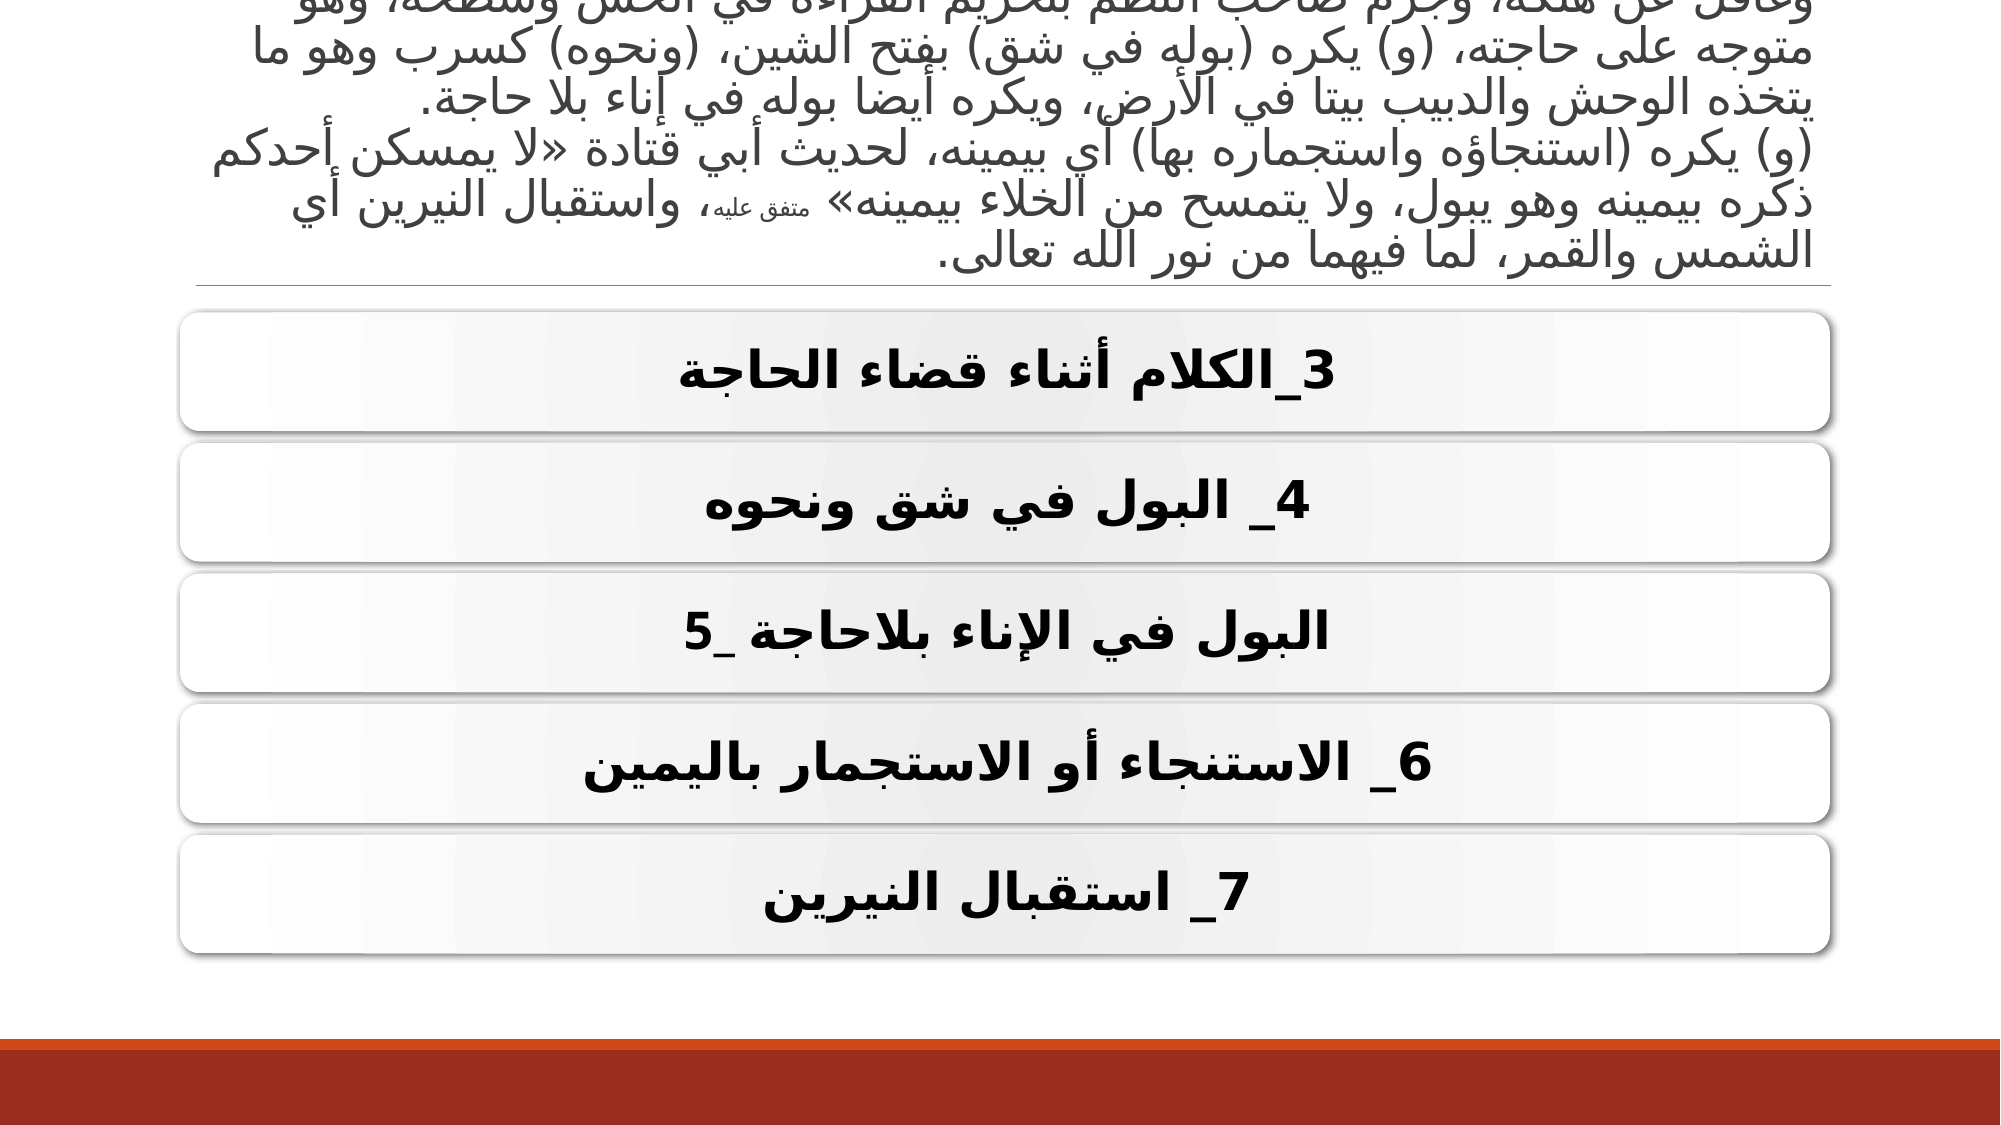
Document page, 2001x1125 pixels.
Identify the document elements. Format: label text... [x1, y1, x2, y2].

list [179, 302, 1831, 964]
title (و) يكره (كلامه فيه) ولو برد سلام، وإن عطس حمد بقلبه، ويجب عليه تحذير ضرير وغافل عن هلكة، وجزم صاحب النظم بتحريم القراءة في الحش وسطحه، وهو متوجه على حاجته، (و) يكره (بوله في شق) بفتح الشين، (ونحوه) كسرب وهو ما يتخذه الوحش والدبيب بيتا في الأرض، ويكره أيضا بوله في إناء بلا حاجة. (و) يكره (استنجاؤه واستجماره بها) أي بيمينه، لحديث أبي قتادة «لا يمسكن أحدكم ذكره بيمينه وهو يبول، ولا يتمسح من الخلاء بيمينه» متفق عليه، واستقبال النيرين أي الشمس والقمر، لما فيهما من نور الله تعالى. [181, 0, 1830, 285]
